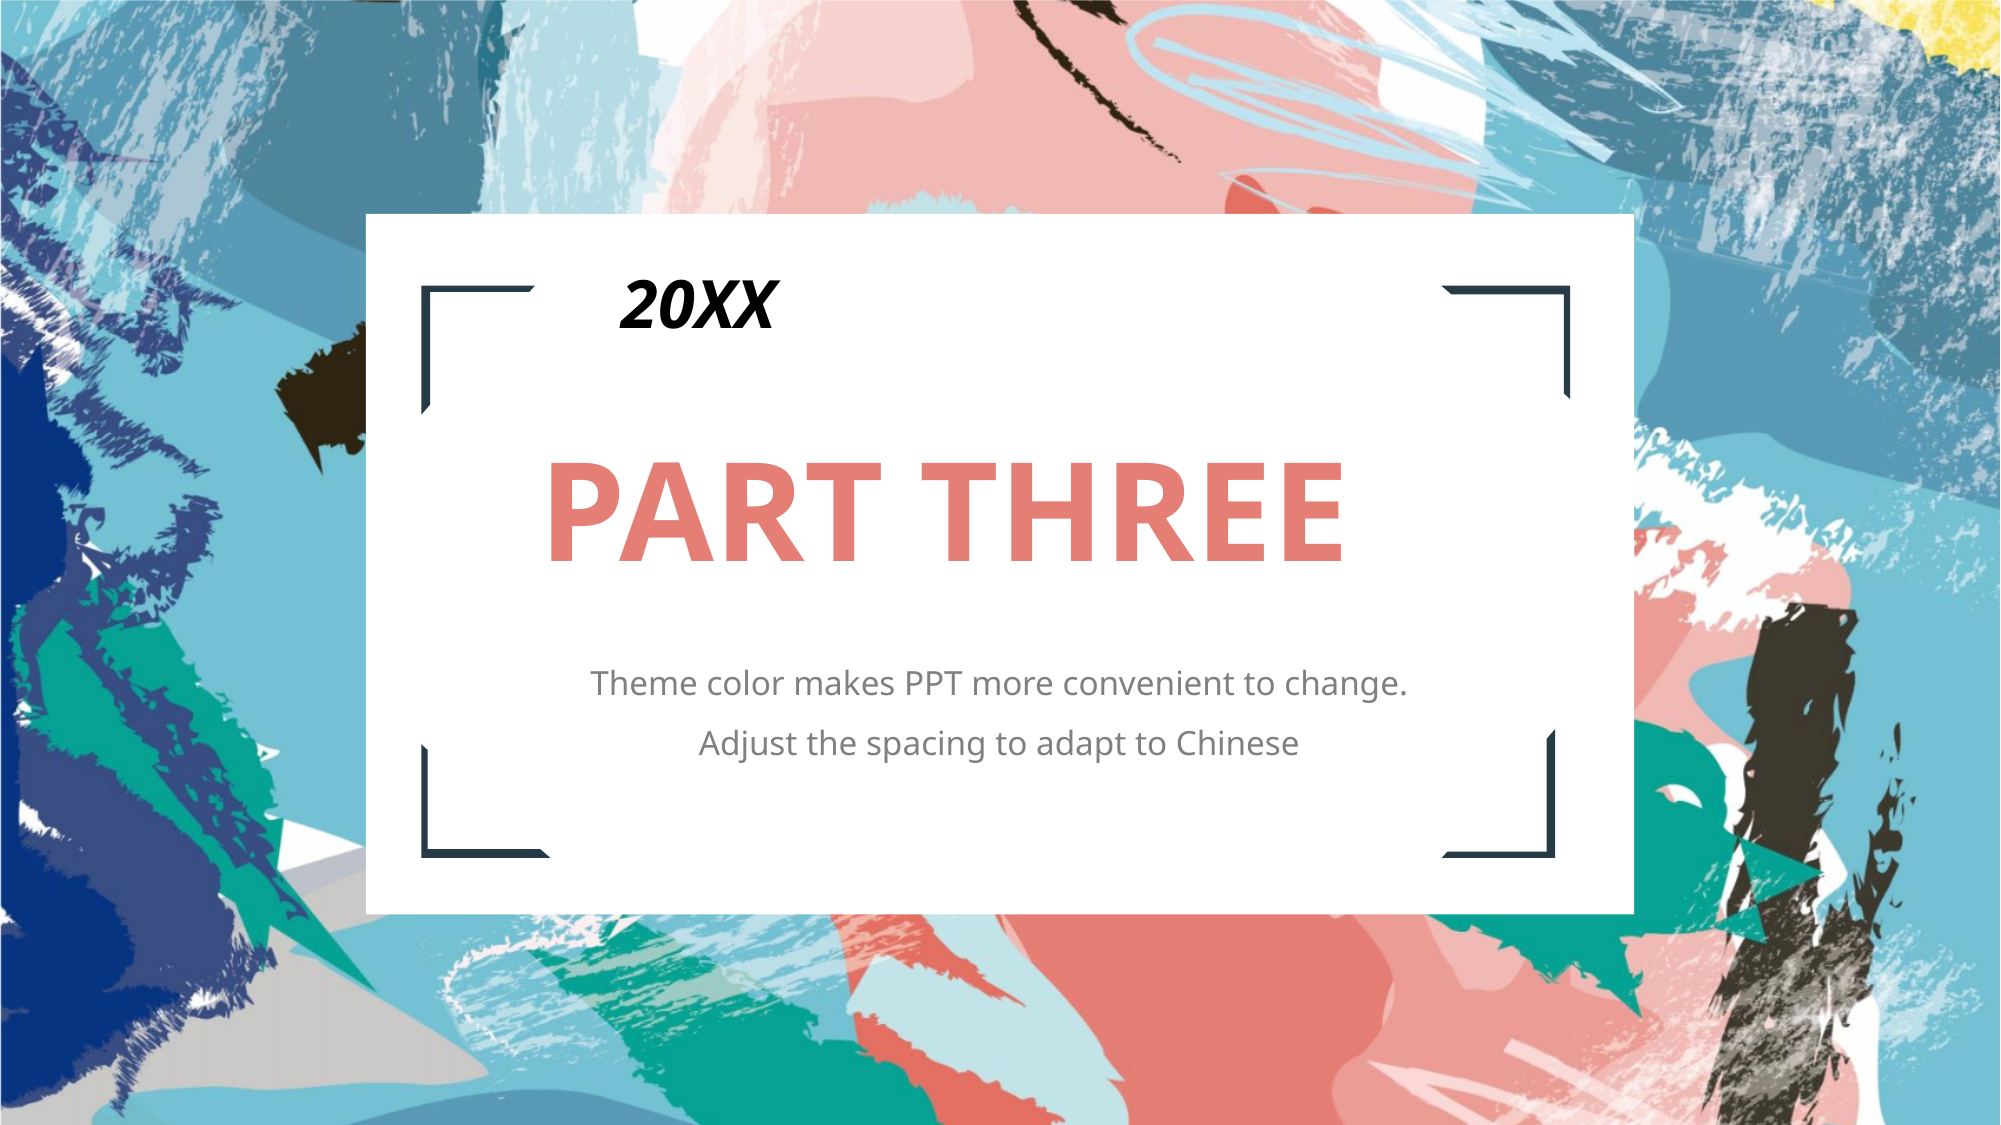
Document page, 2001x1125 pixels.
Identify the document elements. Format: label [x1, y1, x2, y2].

text_box [421, 285, 435, 415]
text_box [365, 213, 435, 916]
text_box [1565, 285, 1571, 400]
text_box [421, 744, 435, 858]
text_box [1565, 213, 1635, 916]
picture [3, 0, 2000, 1125]
